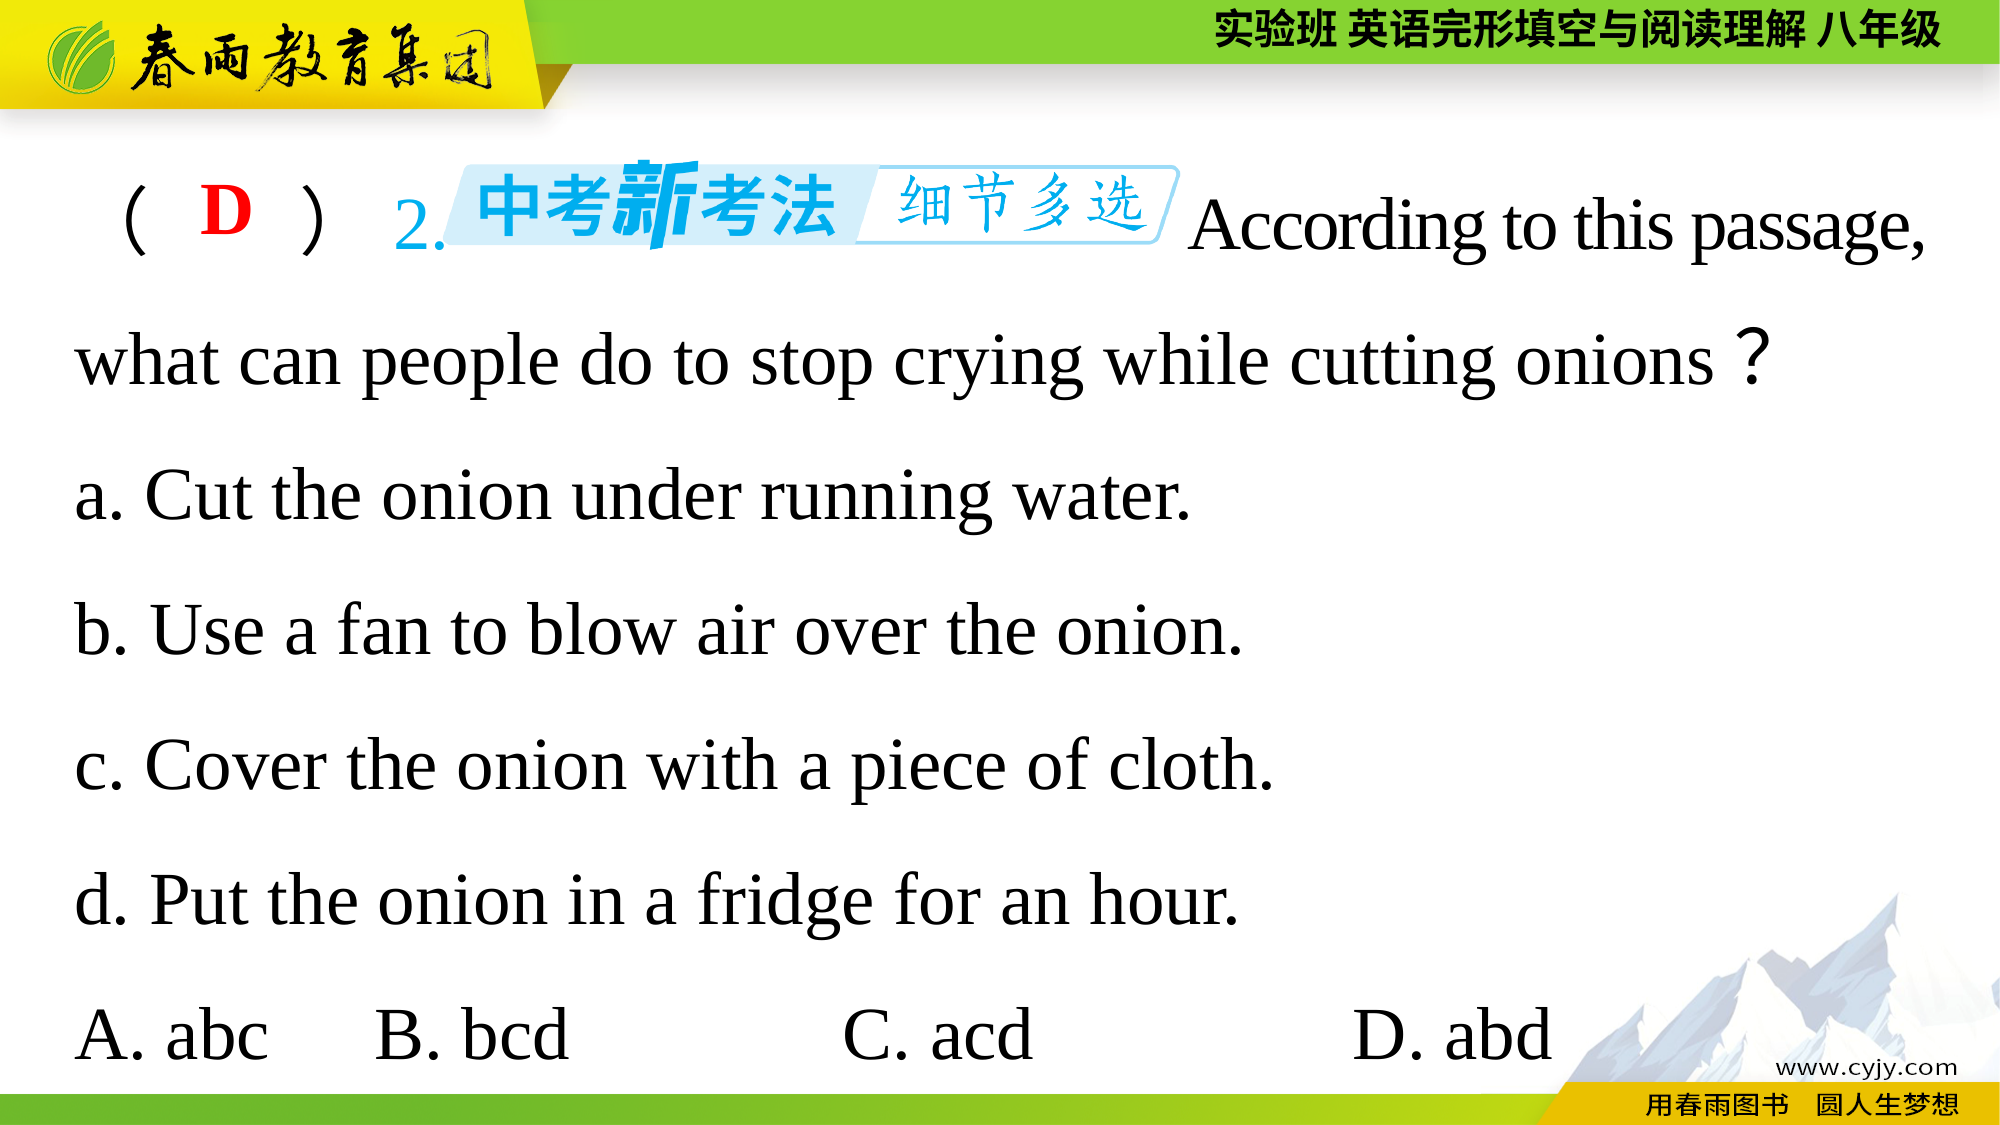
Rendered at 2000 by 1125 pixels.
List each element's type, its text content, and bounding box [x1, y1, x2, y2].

picture [0, 0, 2000, 1125]
text_box D [185, 152, 270, 257]
list （ ）2. According to this passage, what can people do to stop crying while cutting onions？ a. Cut the onion under running water. b. Use a fan to blow air over the onion. c. Cover the onion with a piece of cloth. d. Put the onion in a fridge for an hour. A. abc B. bcd C. acd D. abd [59, 122, 1944, 1092]
